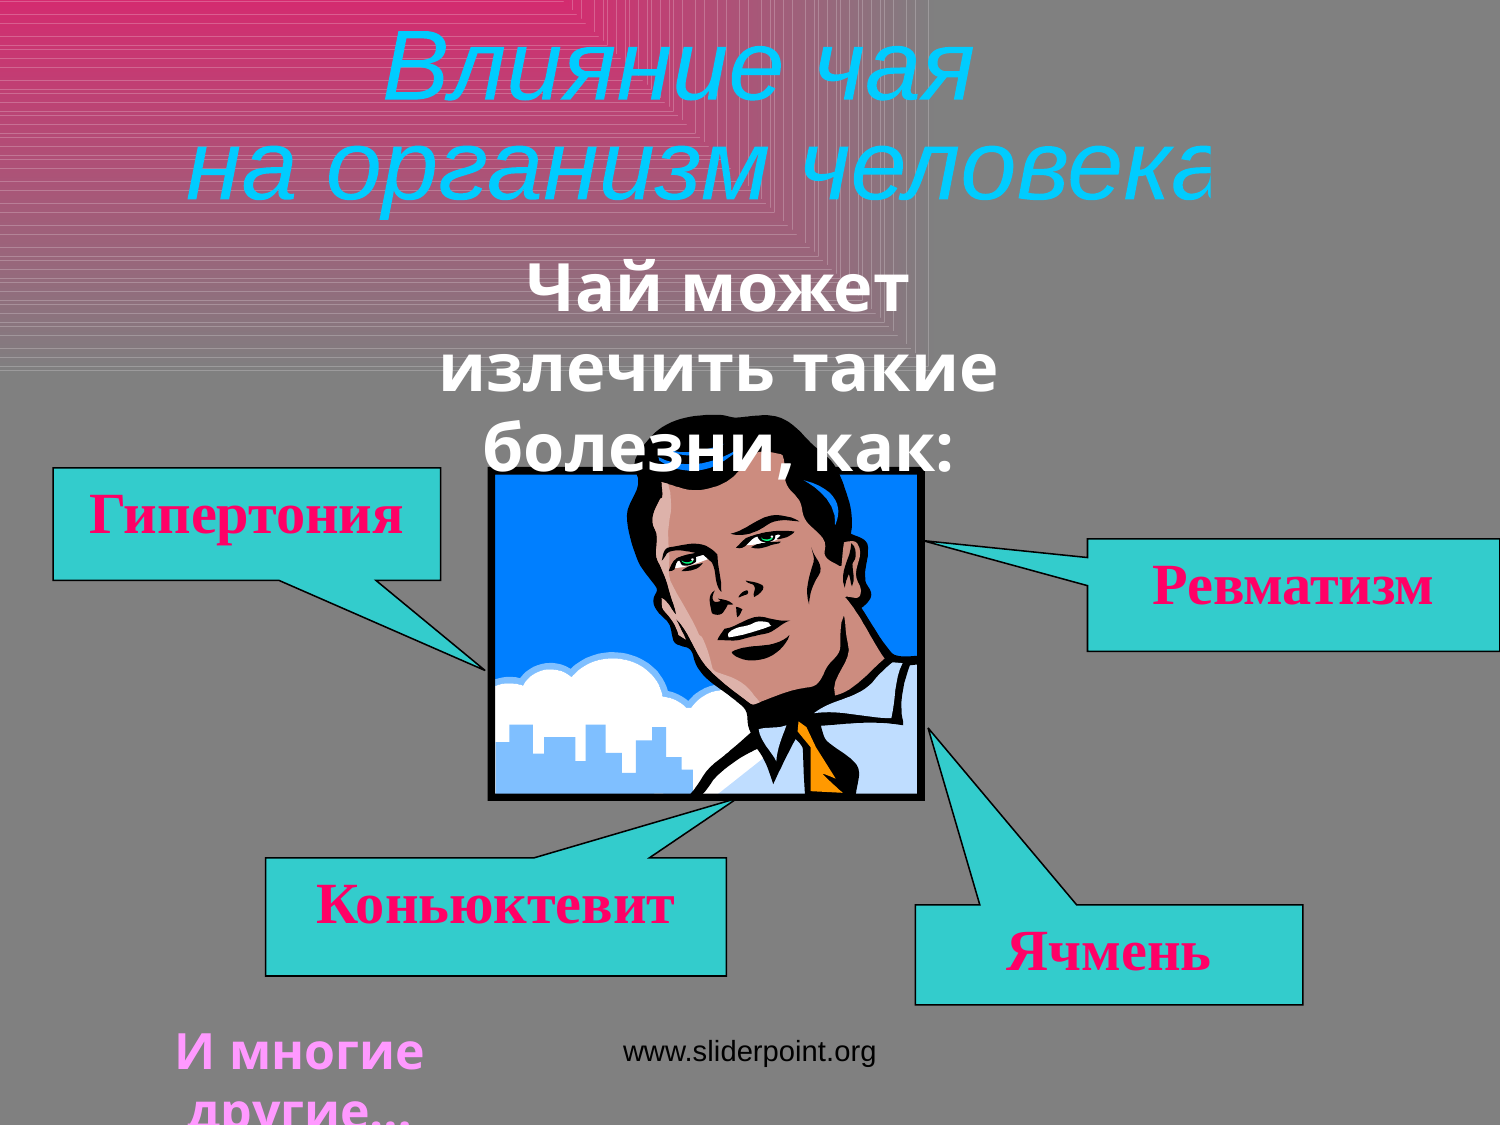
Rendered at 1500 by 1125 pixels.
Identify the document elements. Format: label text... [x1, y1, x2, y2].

text_box Гипертония [53, 467, 482, 670]
text_box И многие другие… [50, 1012, 550, 1125]
text_box Ячмень [915, 729, 1303, 1005]
footer www.sliderpoint.org [512, 1024, 988, 1103]
text_box Коньюктевит [265, 810, 727, 977]
text_box Чай может излечить такие болезни, как: [349, 237, 1088, 493]
picture [487, 412, 926, 802]
text_box Ревматизм [929, 538, 1500, 652]
